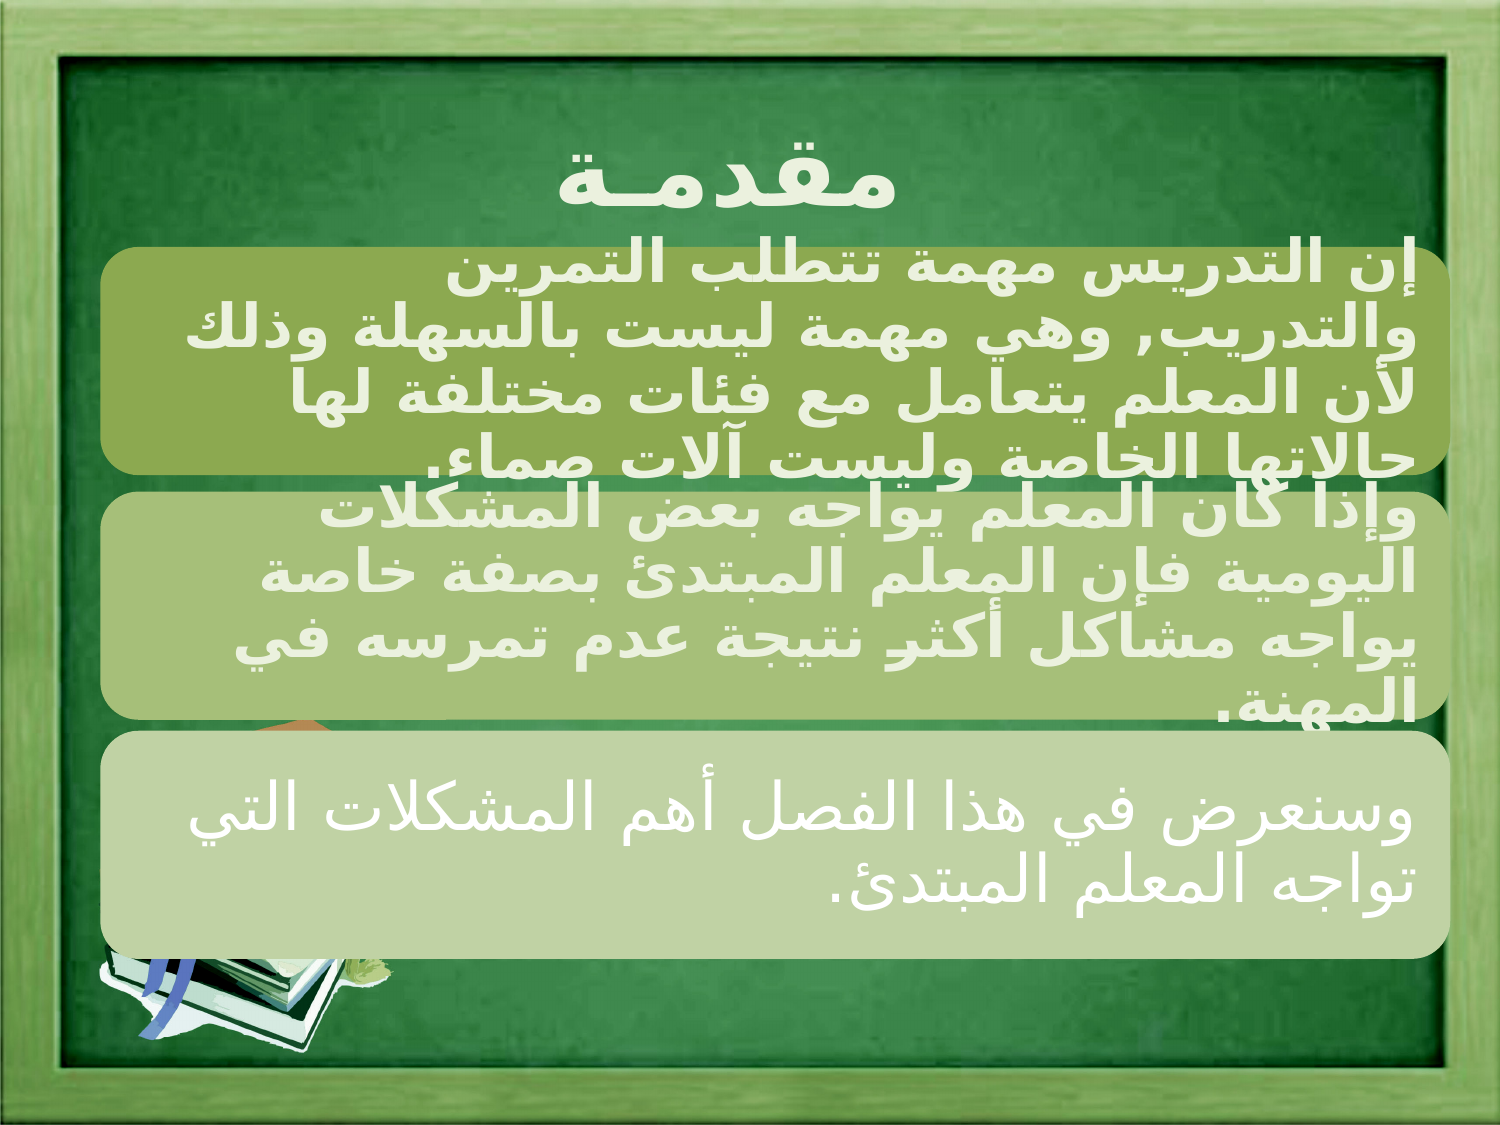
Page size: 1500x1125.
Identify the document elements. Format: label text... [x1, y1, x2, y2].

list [100, 231, 1451, 975]
title مقدمـة [53, 78, 1404, 266]
picture [0, 0, 1500, 1125]
